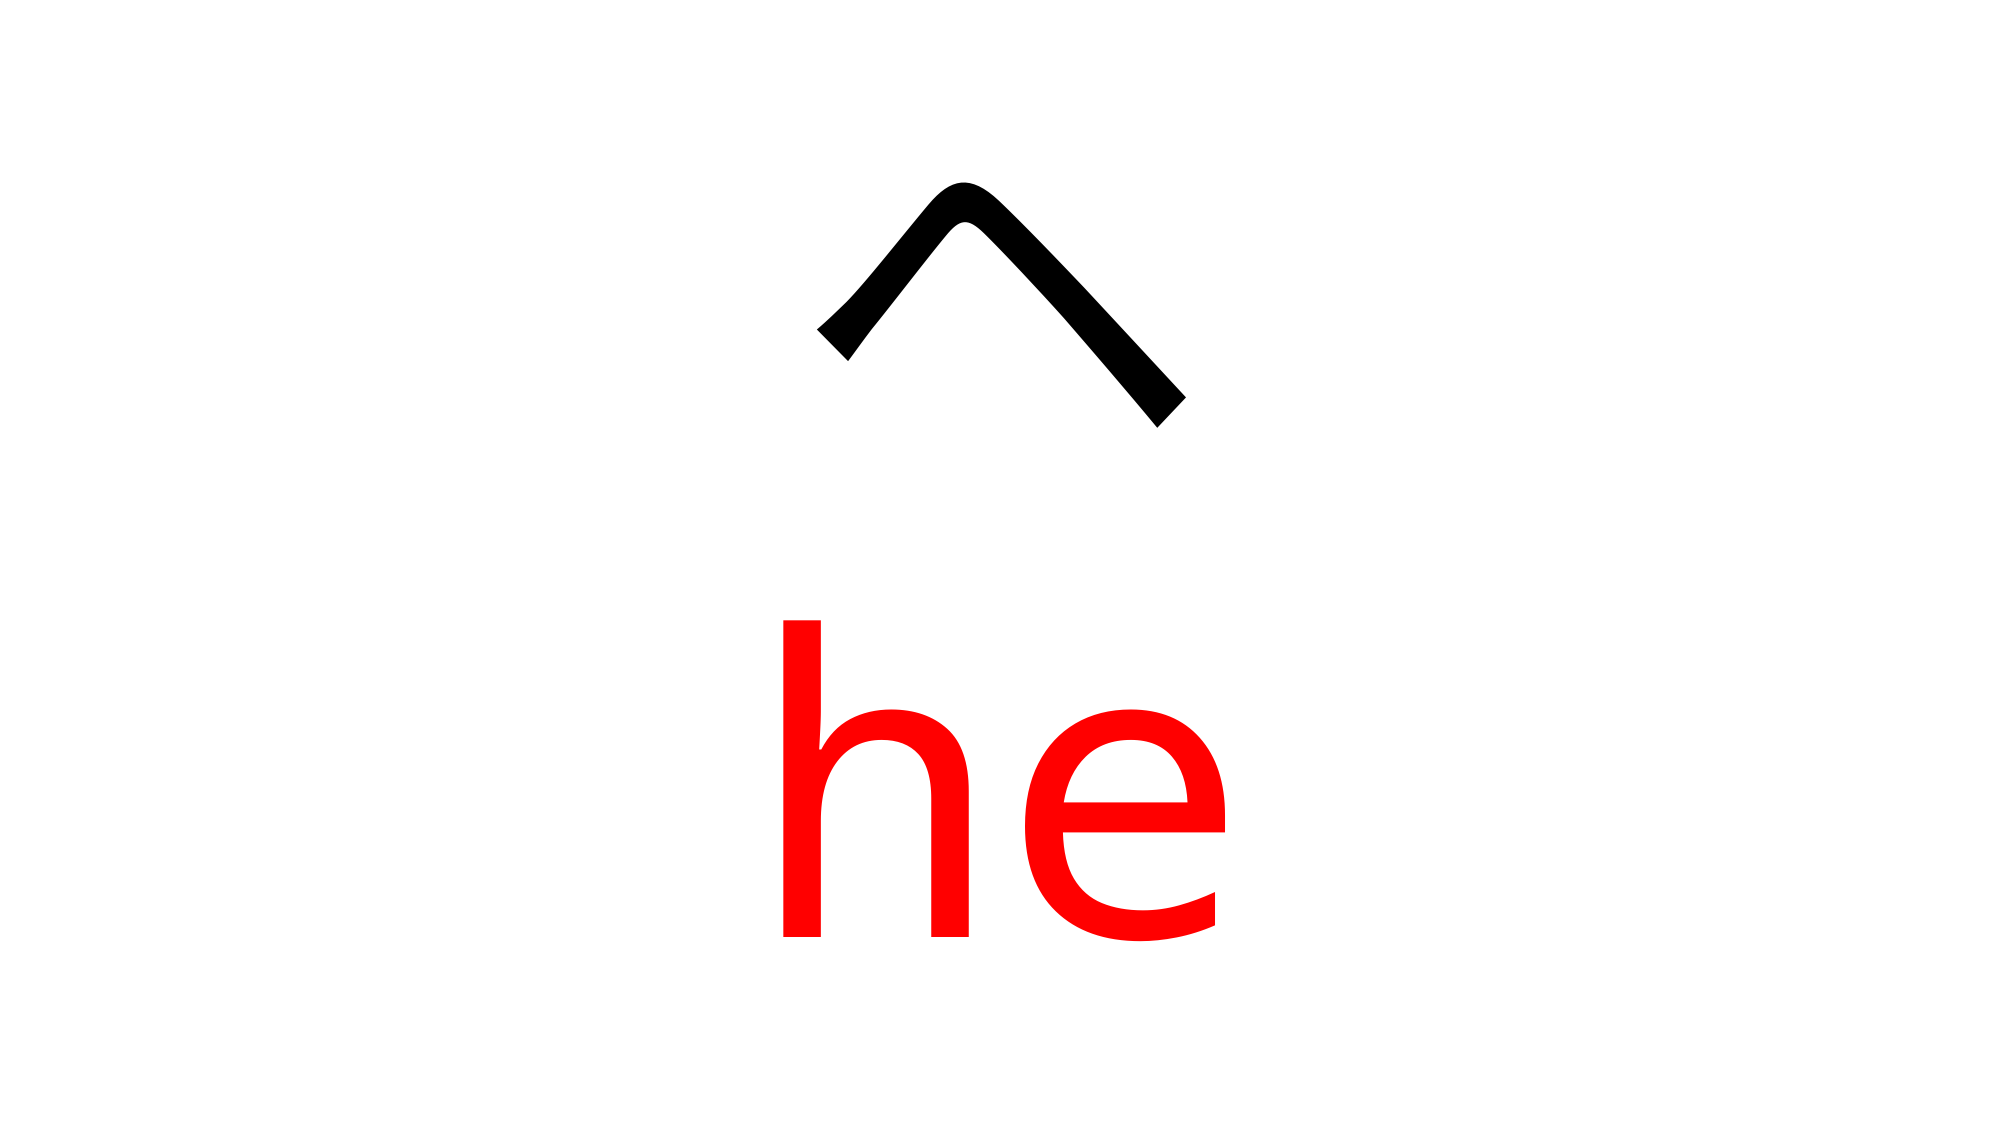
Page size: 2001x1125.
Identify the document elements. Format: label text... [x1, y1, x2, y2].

text_box he [249, 562, 1750, 1036]
title ヘ [249, 71, 1750, 545]
